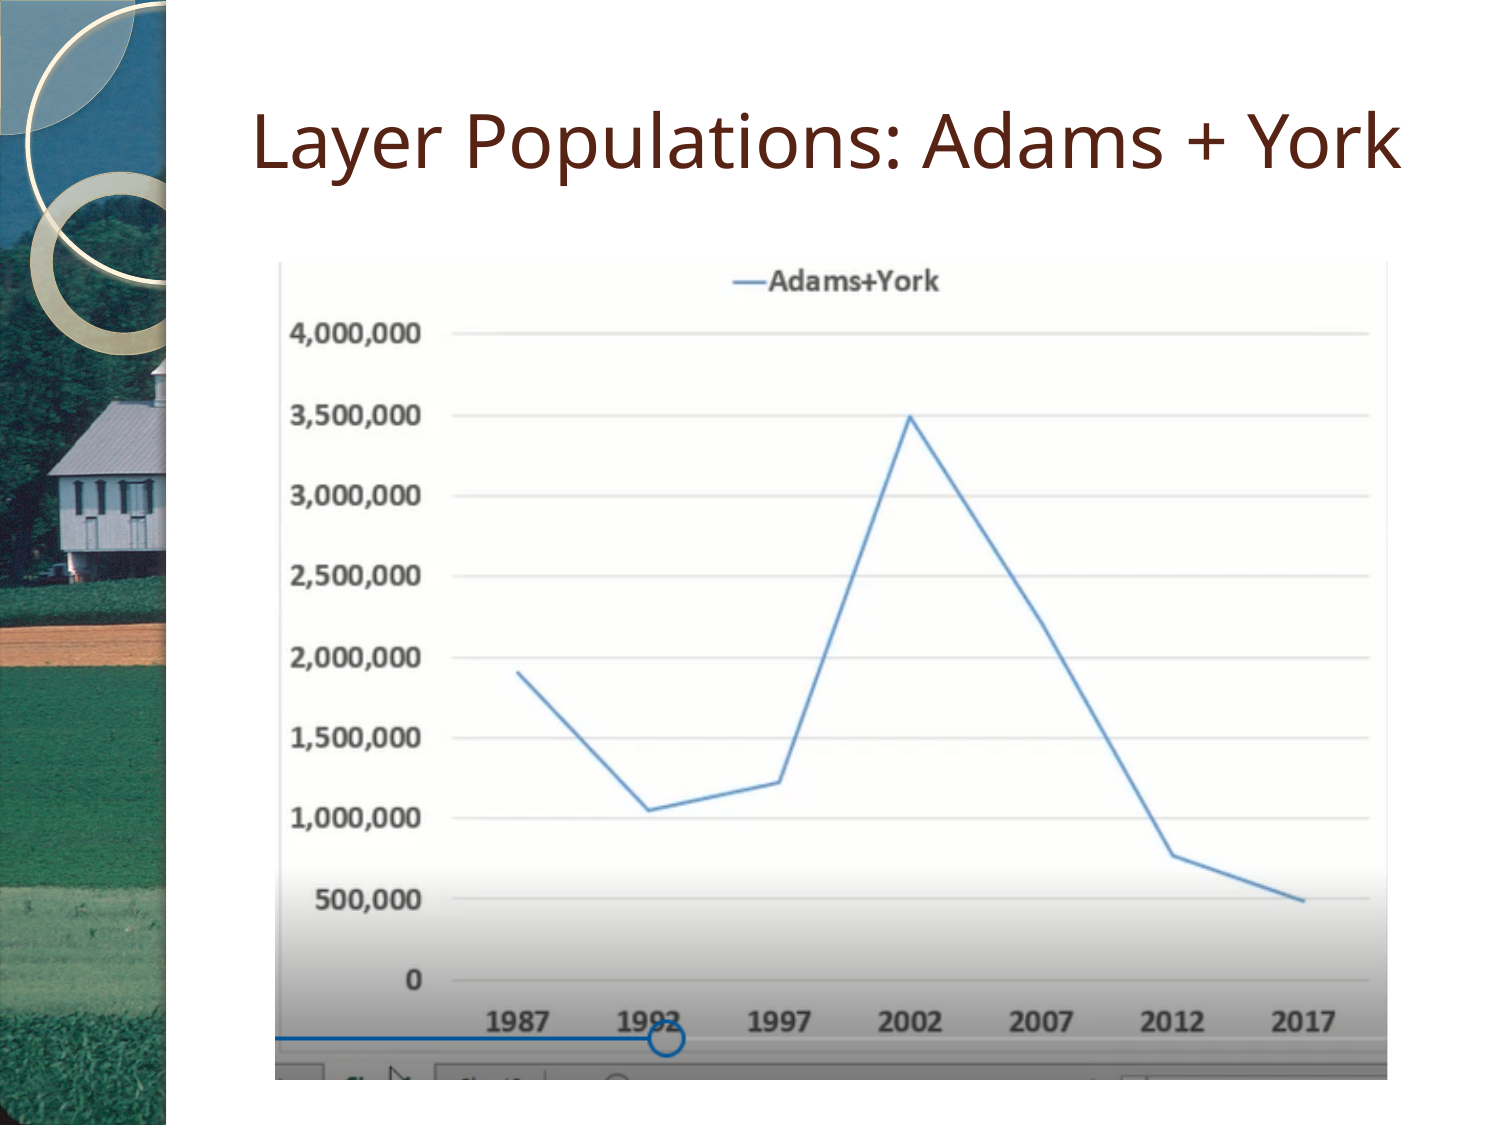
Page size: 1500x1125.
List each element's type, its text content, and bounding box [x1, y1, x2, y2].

picture [274, 262, 1388, 1080]
picture [53, 241, 160, 332]
title Layer Populations: Adams + York [235, 45, 1466, 233]
picture [136, 0, 164, 4]
picture [62, 195, 160, 280]
picture [0, 134, 166, 1125]
picture [32, 13, 160, 207]
